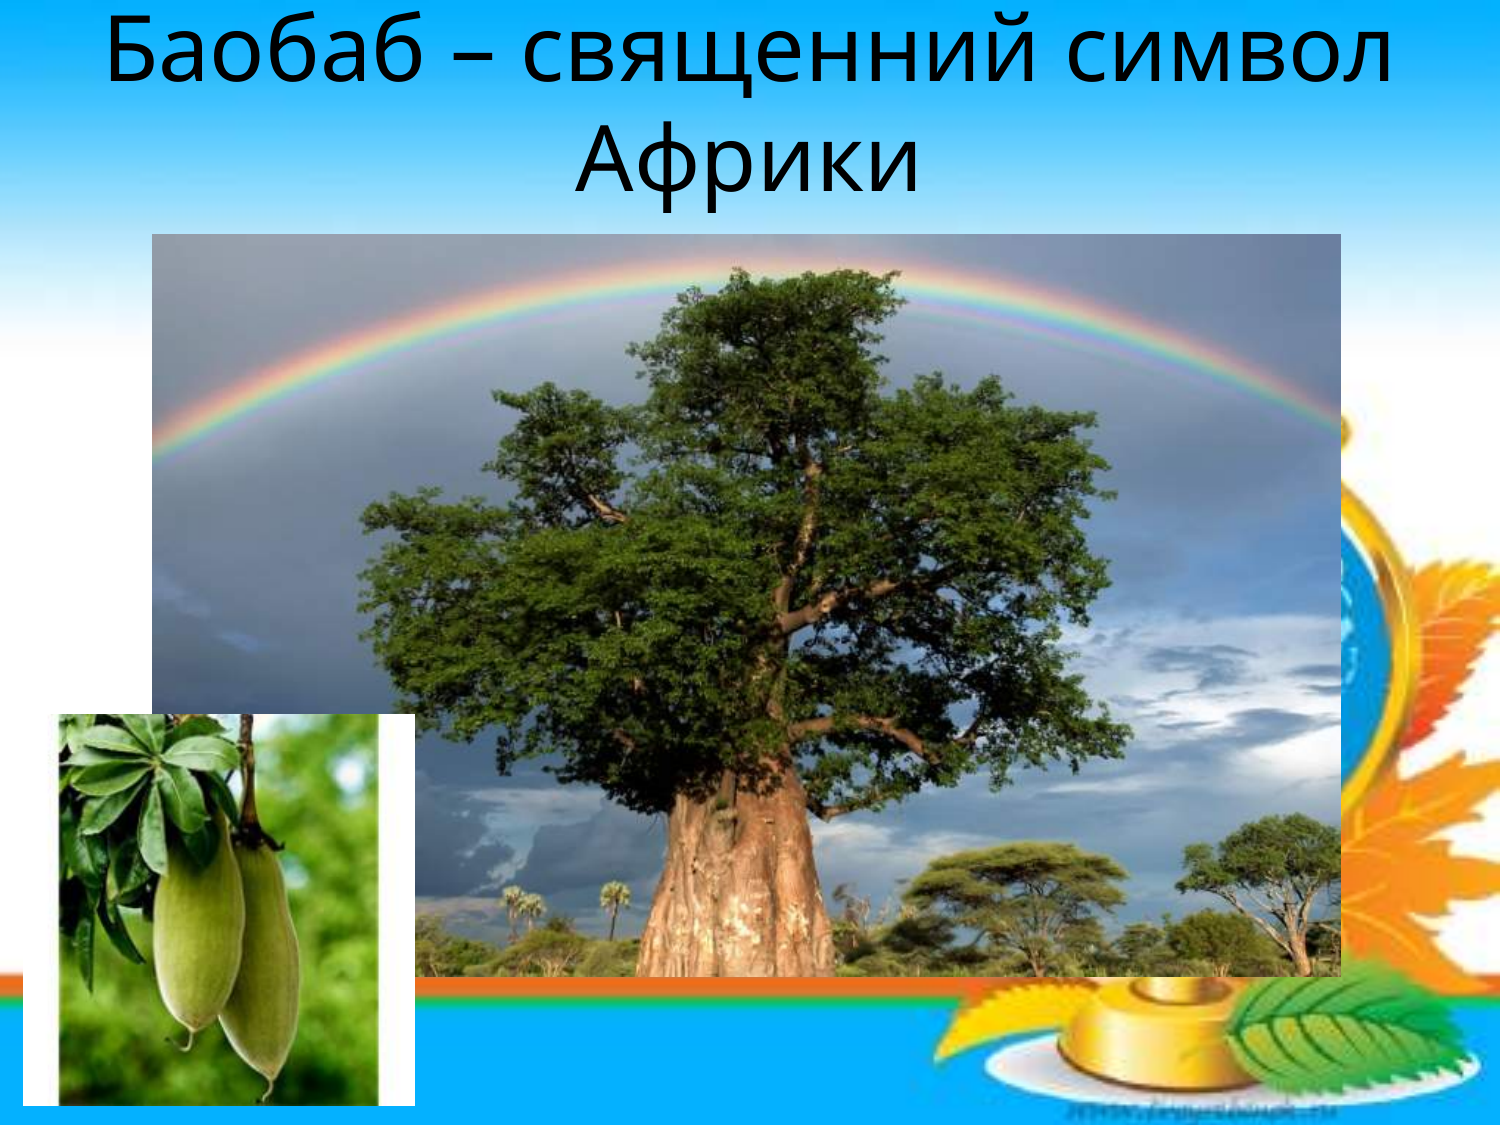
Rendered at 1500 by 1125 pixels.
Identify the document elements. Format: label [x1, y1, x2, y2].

list [152, 234, 1341, 977]
picture [996, 13, 1027, 24]
picture [0, 13, 1500, 1122]
picture [1450, 1099, 1460, 1105]
